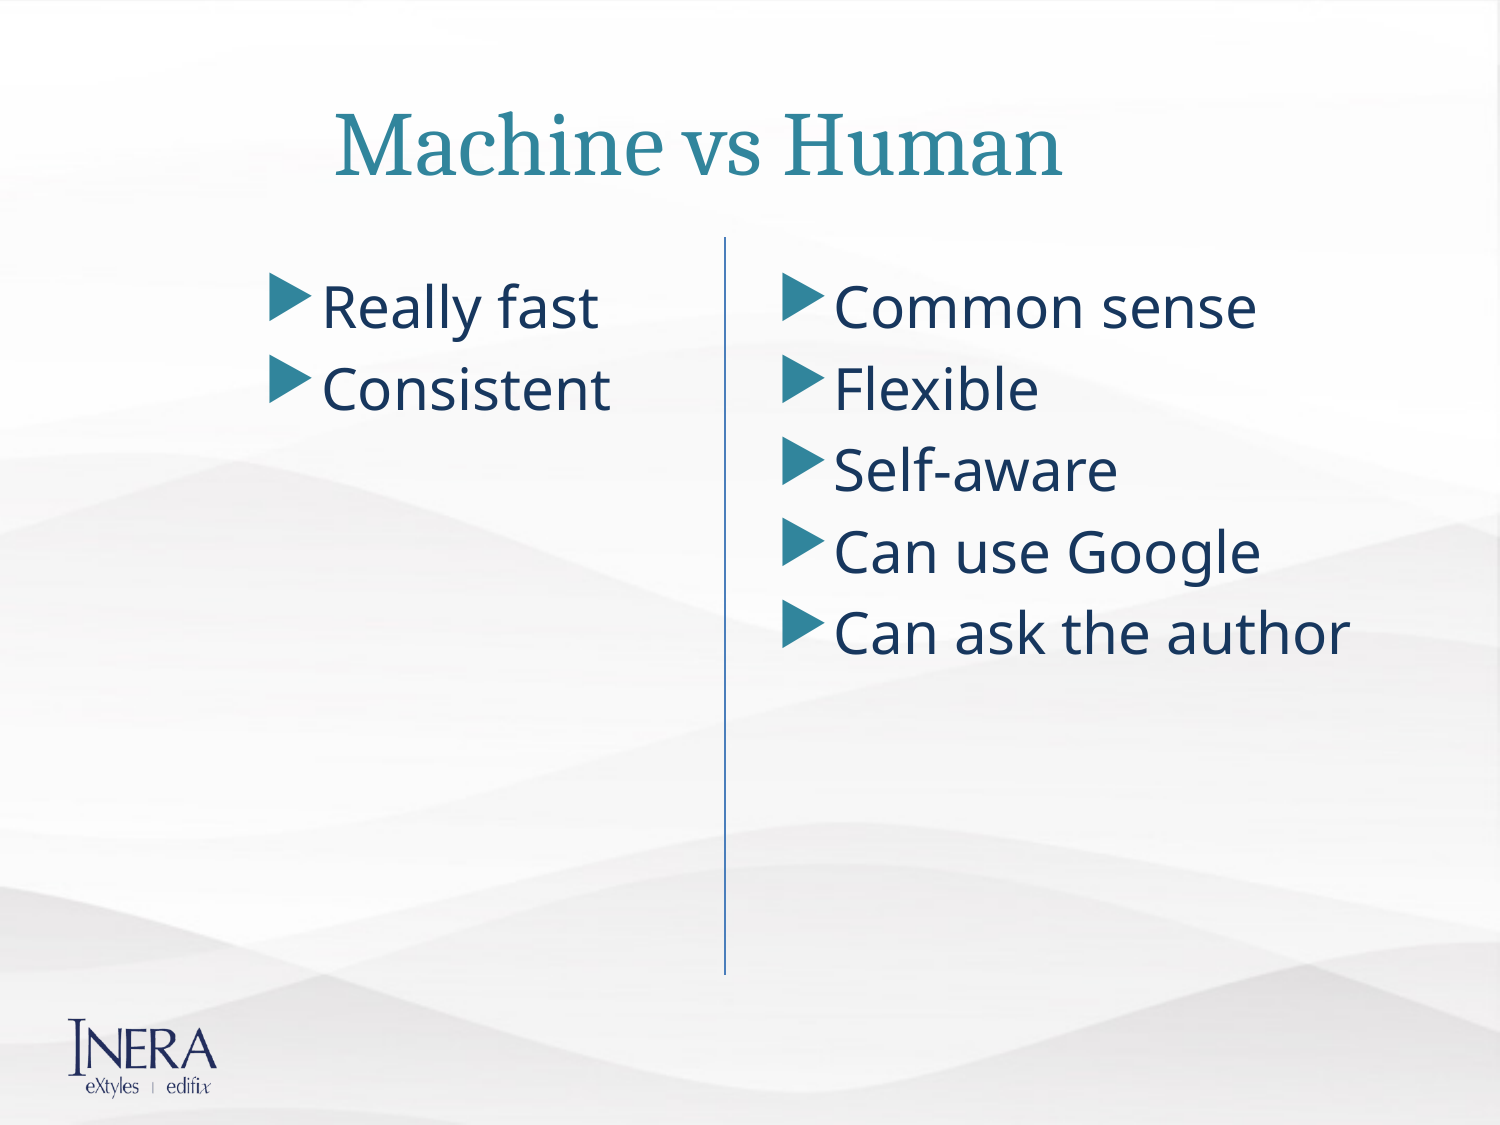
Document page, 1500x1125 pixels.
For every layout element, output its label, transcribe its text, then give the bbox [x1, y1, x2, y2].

list Really fast Consistent [249, 262, 738, 1005]
list Common sense Flexible Self-aware Can use Google Can ask the author [762, 262, 1425, 1005]
picture [0, 0, 1500, 1125]
title Machine vs Human [24, 45, 1375, 233]
